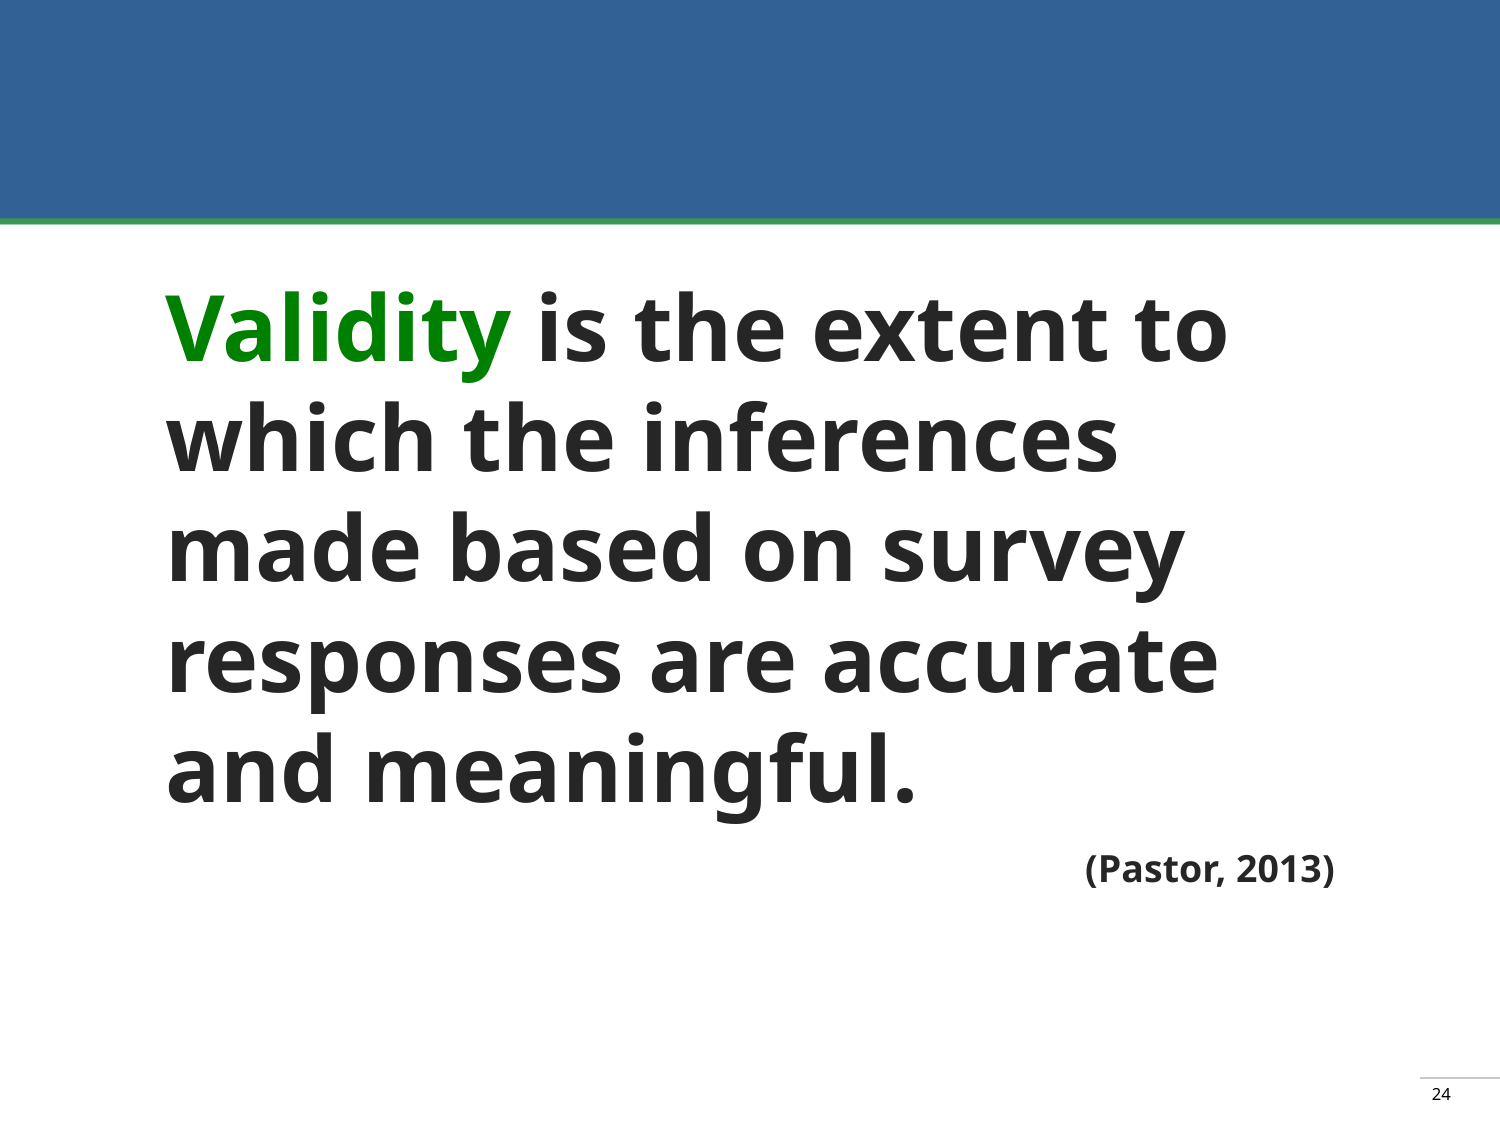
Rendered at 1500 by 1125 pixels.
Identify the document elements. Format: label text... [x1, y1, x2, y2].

list Validity is the extent to which the inferences made based on survey responses are accurate and meaningful. (Pastor, 2013) [150, 262, 1350, 1050]
picture [0, 0, 1500, 1125]
slide_number 24 [1431, 1085, 1458, 1106]
